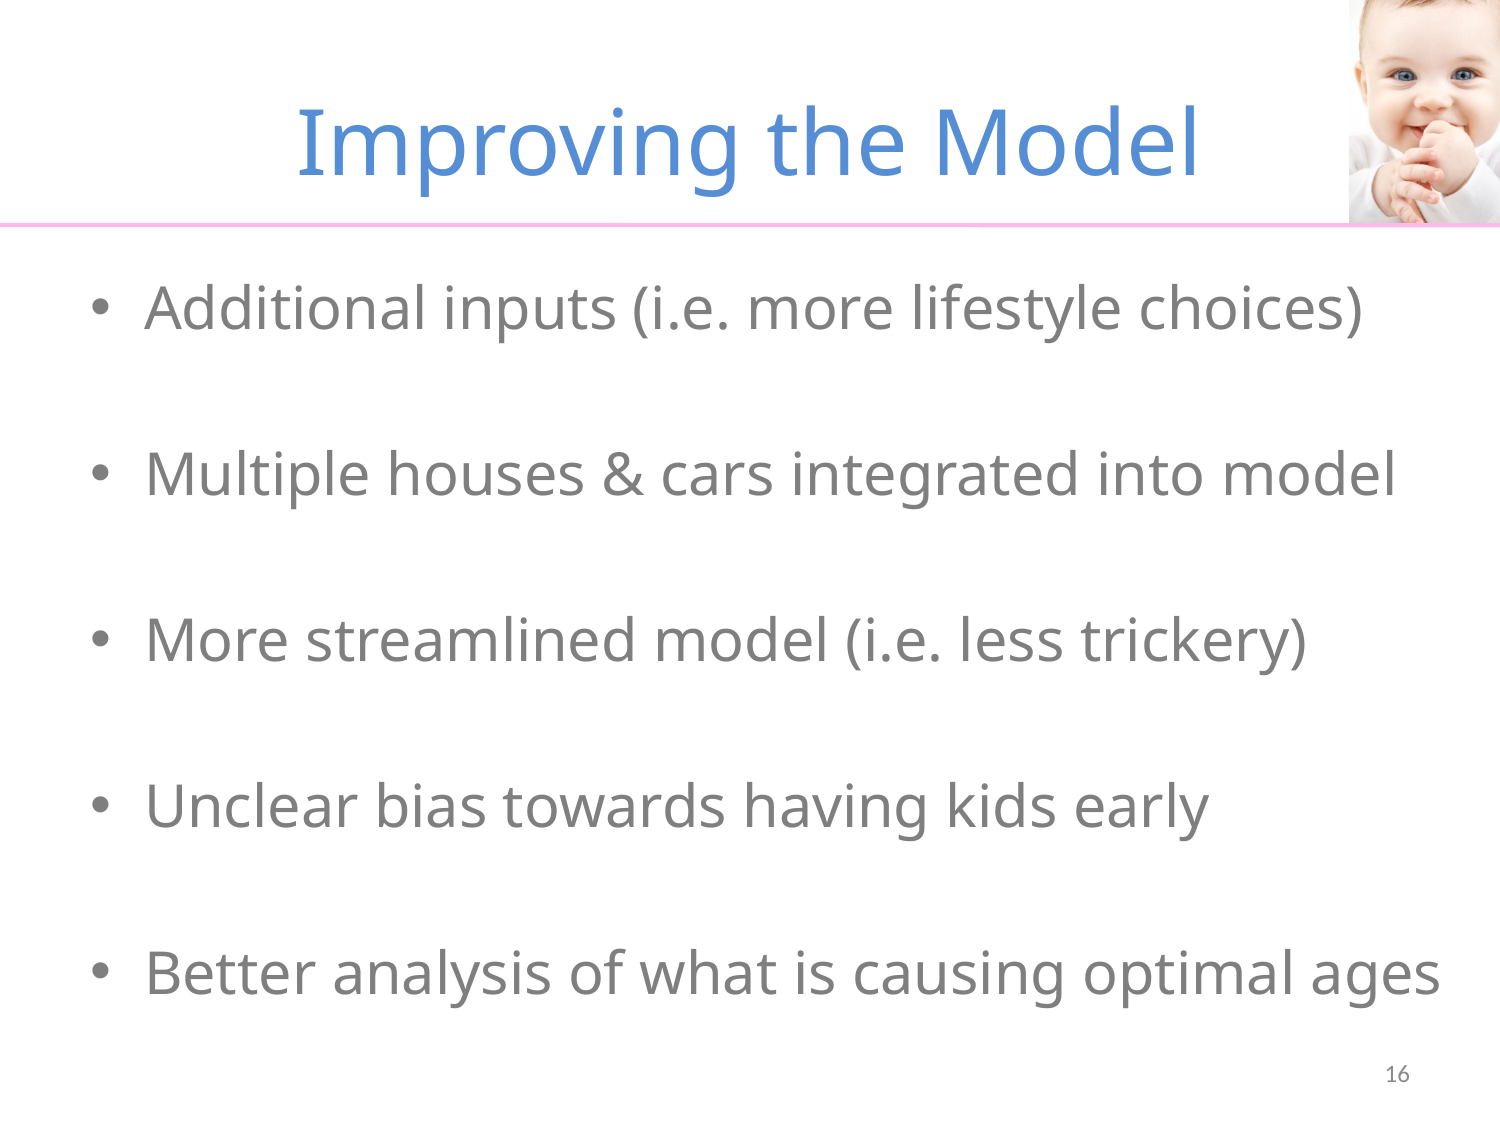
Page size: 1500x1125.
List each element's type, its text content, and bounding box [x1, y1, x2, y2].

picture [1349, 0, 1500, 223]
list Additional inputs (i.e. more lifestyle choices) Multiple houses & cars integrated into model More streamlined model (i.e. less trickery) Unclear bias towards having kids early Better analysis of what is causing optimal ages [75, 262, 1475, 1025]
title Improving the Model [75, 45, 1425, 233]
slide_number 16 [1074, 1042, 1425, 1103]
